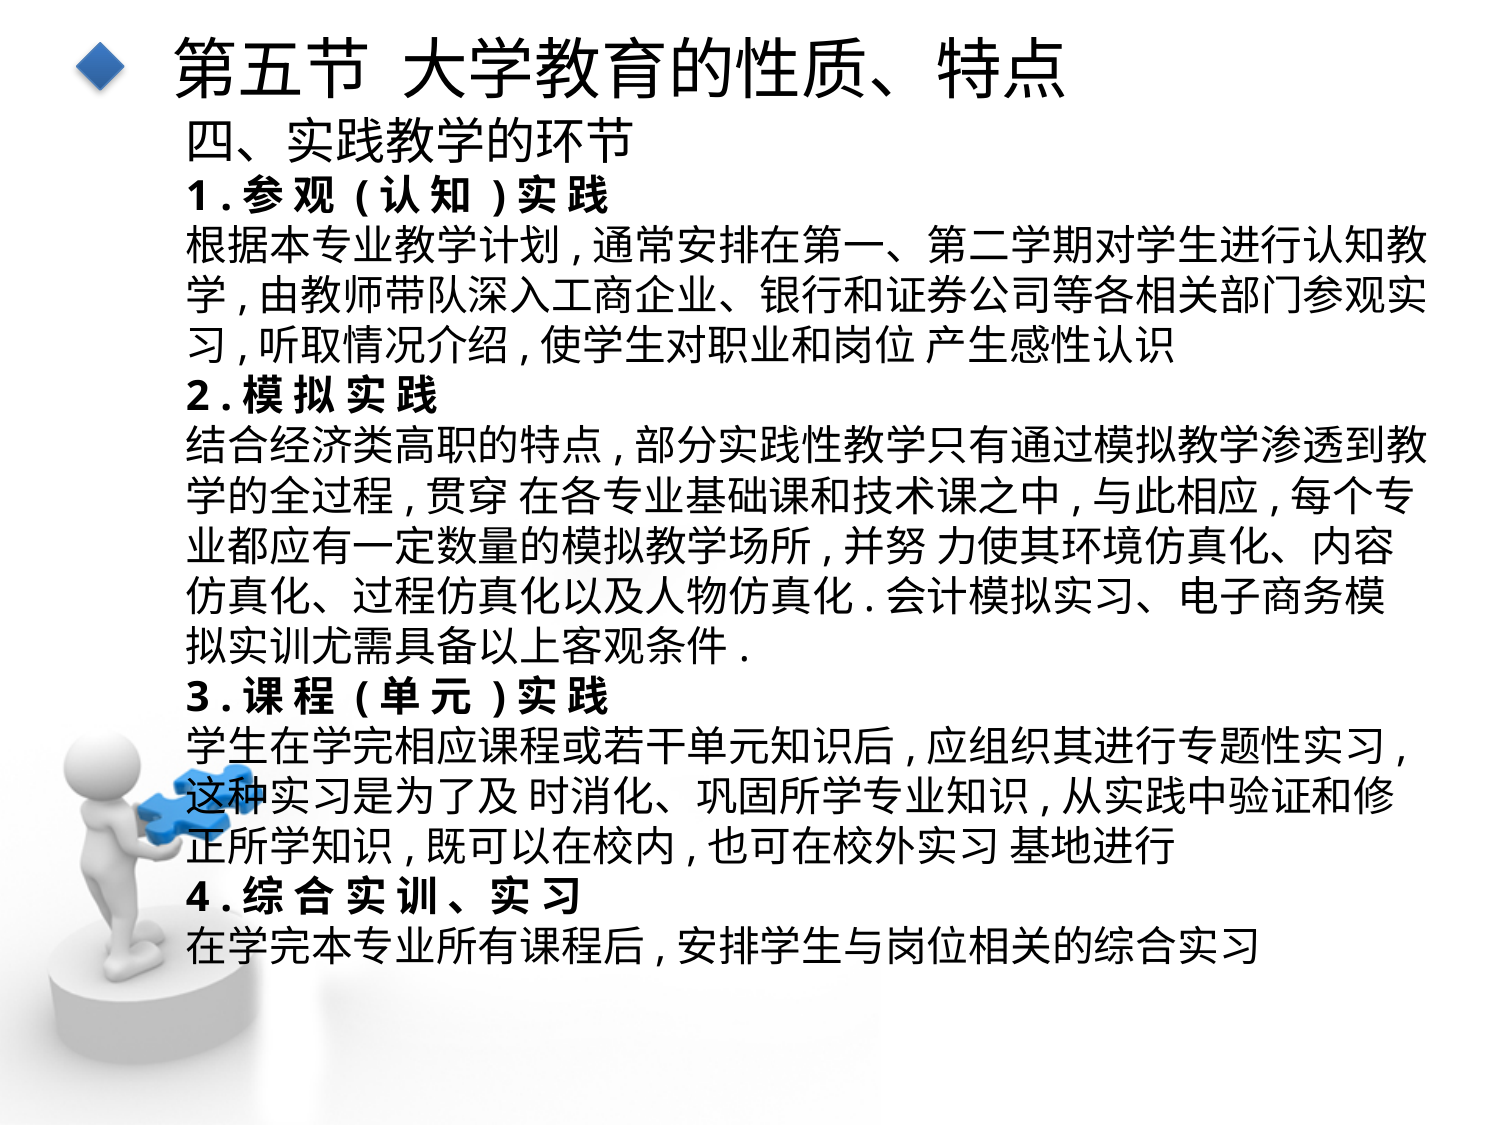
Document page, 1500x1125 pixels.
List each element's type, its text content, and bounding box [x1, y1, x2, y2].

text_box 第五节 大学教育的性质、特点 [156, 19, 1084, 114]
text_box 四、实践教学的环节 1 .参 观 (认 知 )实 践 根据本专业教学计划,通常安排在第一、第二学期对学生进行认知教学,由教师带队深入工商企业、银行和证券公司等各相关部门参观实习,听取情况介绍,使学生对职业和岗位 产生感性认识 2 .模 拟 实 践 结合经济类高职的特点,部分实践性教学只有通过模拟教学渗透到教学的全过程,贯穿 在各专业基础课和技术课之中,与此相应,每个专业都应有一定数量的模拟教学场所,并努 力使其环境仿真化、内容仿真化、过程仿真化以及人物仿真化.会计模拟实习、电子商务模 拟实训尤需具备以上客观条件. 3 .课 程 (单 元 )实 践 学生在学完相应课程或若干单元知识后,应组织其进行专题性实习,这种实习是为了及 时消化、巩固所学专业知识,从实践中验证和修正所学知识,既可以在校内,也可在校外实习 基地进行 4 .综 合 实 训 、实 习 在学完本专业所有课程后,安排学生与岗位相关的综合实习 [171, 101, 1447, 977]
picture [0, 0, 1500, 1125]
text_box [76, 42, 125, 91]
